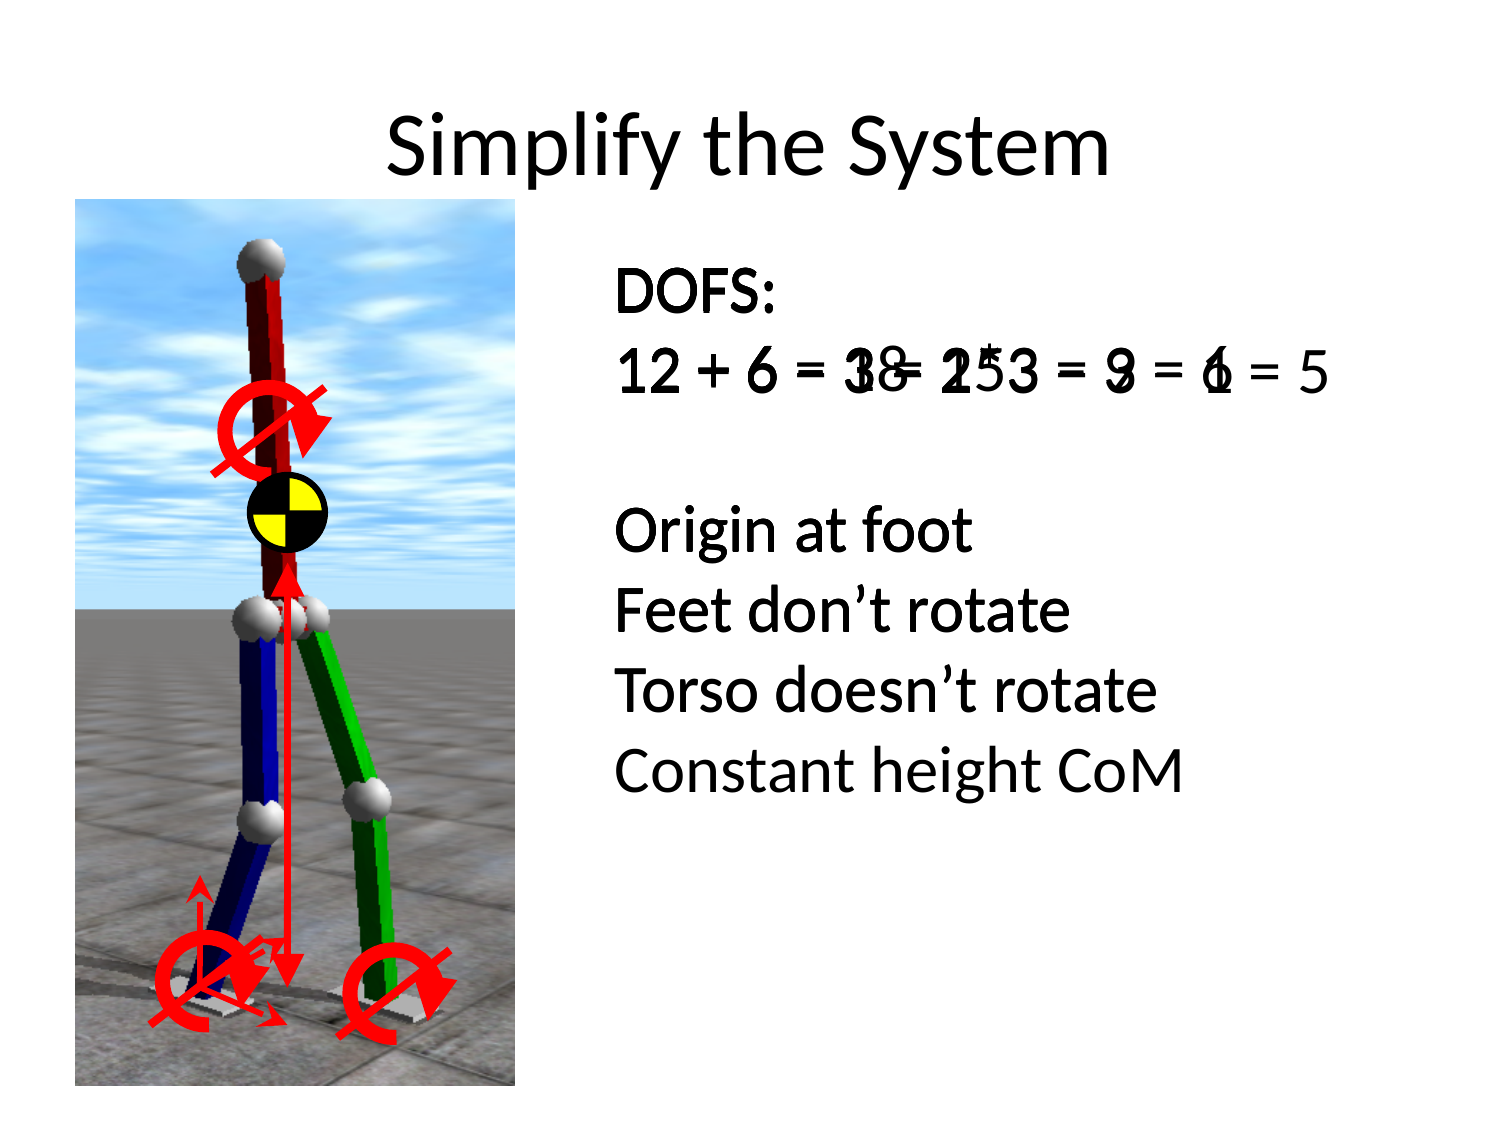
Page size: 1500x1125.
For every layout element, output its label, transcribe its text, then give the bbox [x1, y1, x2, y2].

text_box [149, 937, 263, 1026]
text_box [249, 474, 326, 551]
title Simplify the System [75, 45, 1425, 233]
text_box DOFS: 12 + 6 – 3 – 2*3 – 3 – 1 = 5 Origin at foot Feet don’t rotate Torso doesn’t rotate Constant height CoM [599, 239, 1500, 814]
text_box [212, 387, 326, 476]
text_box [337, 949, 451, 1038]
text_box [199, 874, 288, 1026]
picture [74, 199, 516, 1086]
